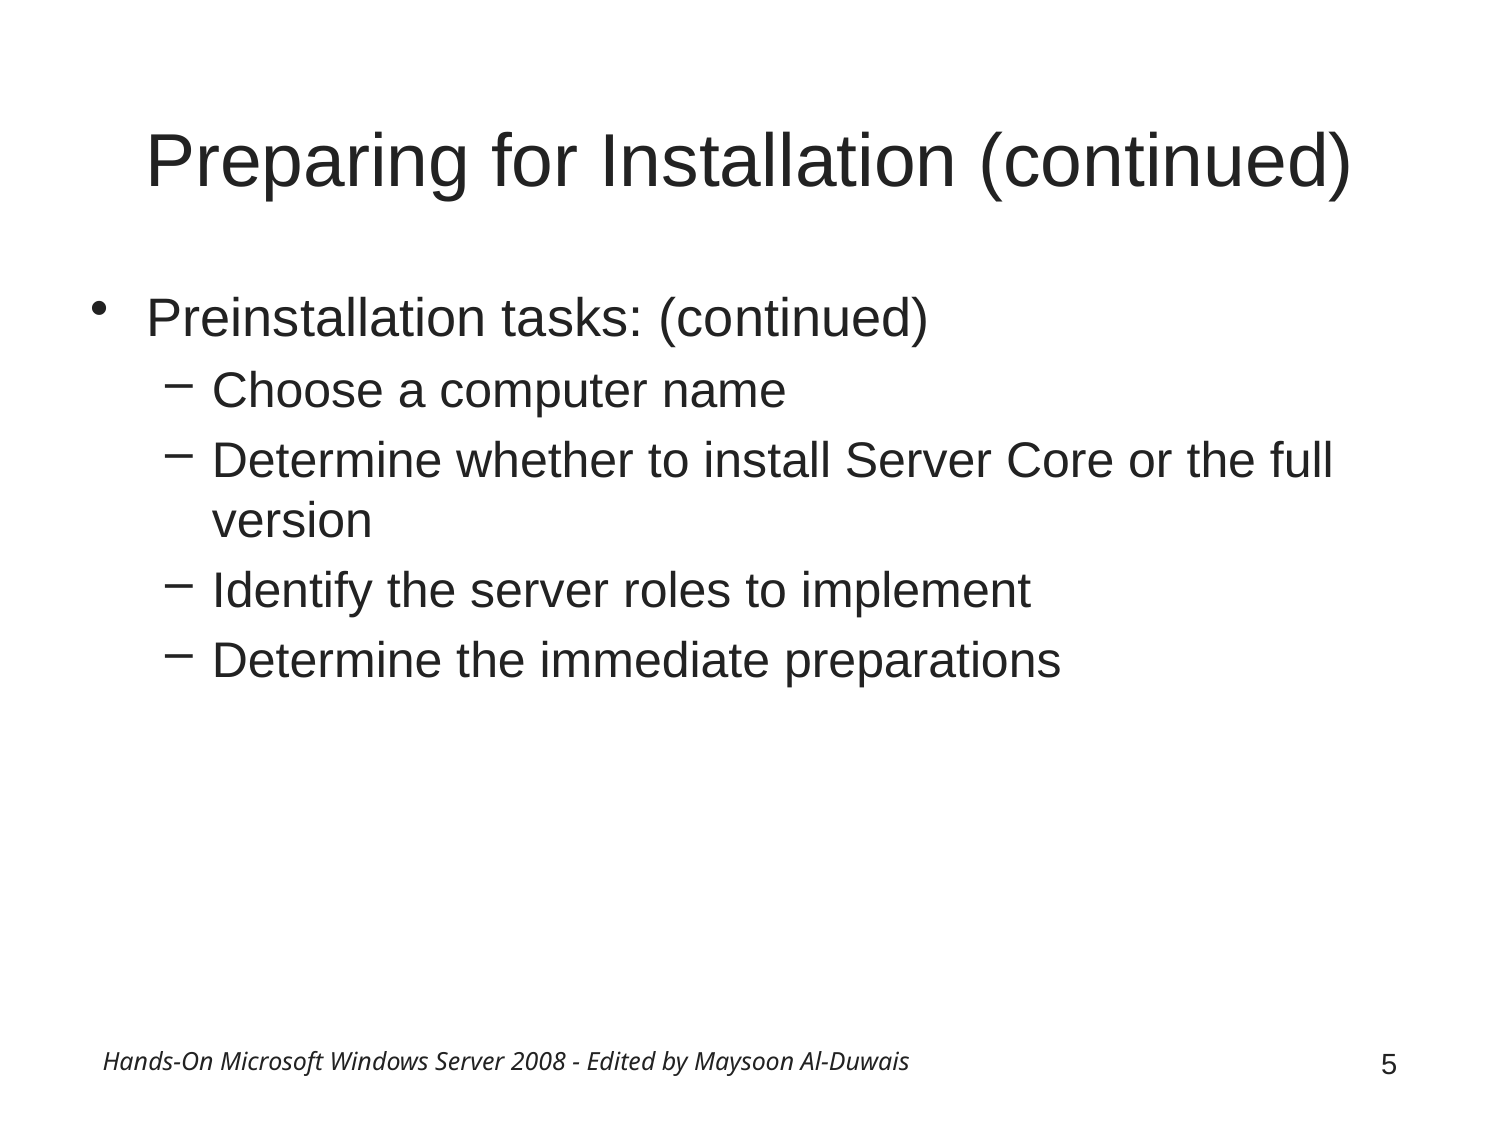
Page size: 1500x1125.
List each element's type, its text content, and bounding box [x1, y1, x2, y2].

footer Hands-On Microsoft Windows Server 2008 - Edited by Maysoon Al-Duwais [87, 1037, 1074, 1101]
slide_number 5 [1074, 1037, 1413, 1101]
title Preparing for Installation (continued) [87, 62, 1413, 251]
list Preinstallation tasks: (continued) Choose a computer name Determine whether to install Server Core or the full version Identify the server roles to implement Determine the immediate preparations [74, 274, 1438, 1026]
